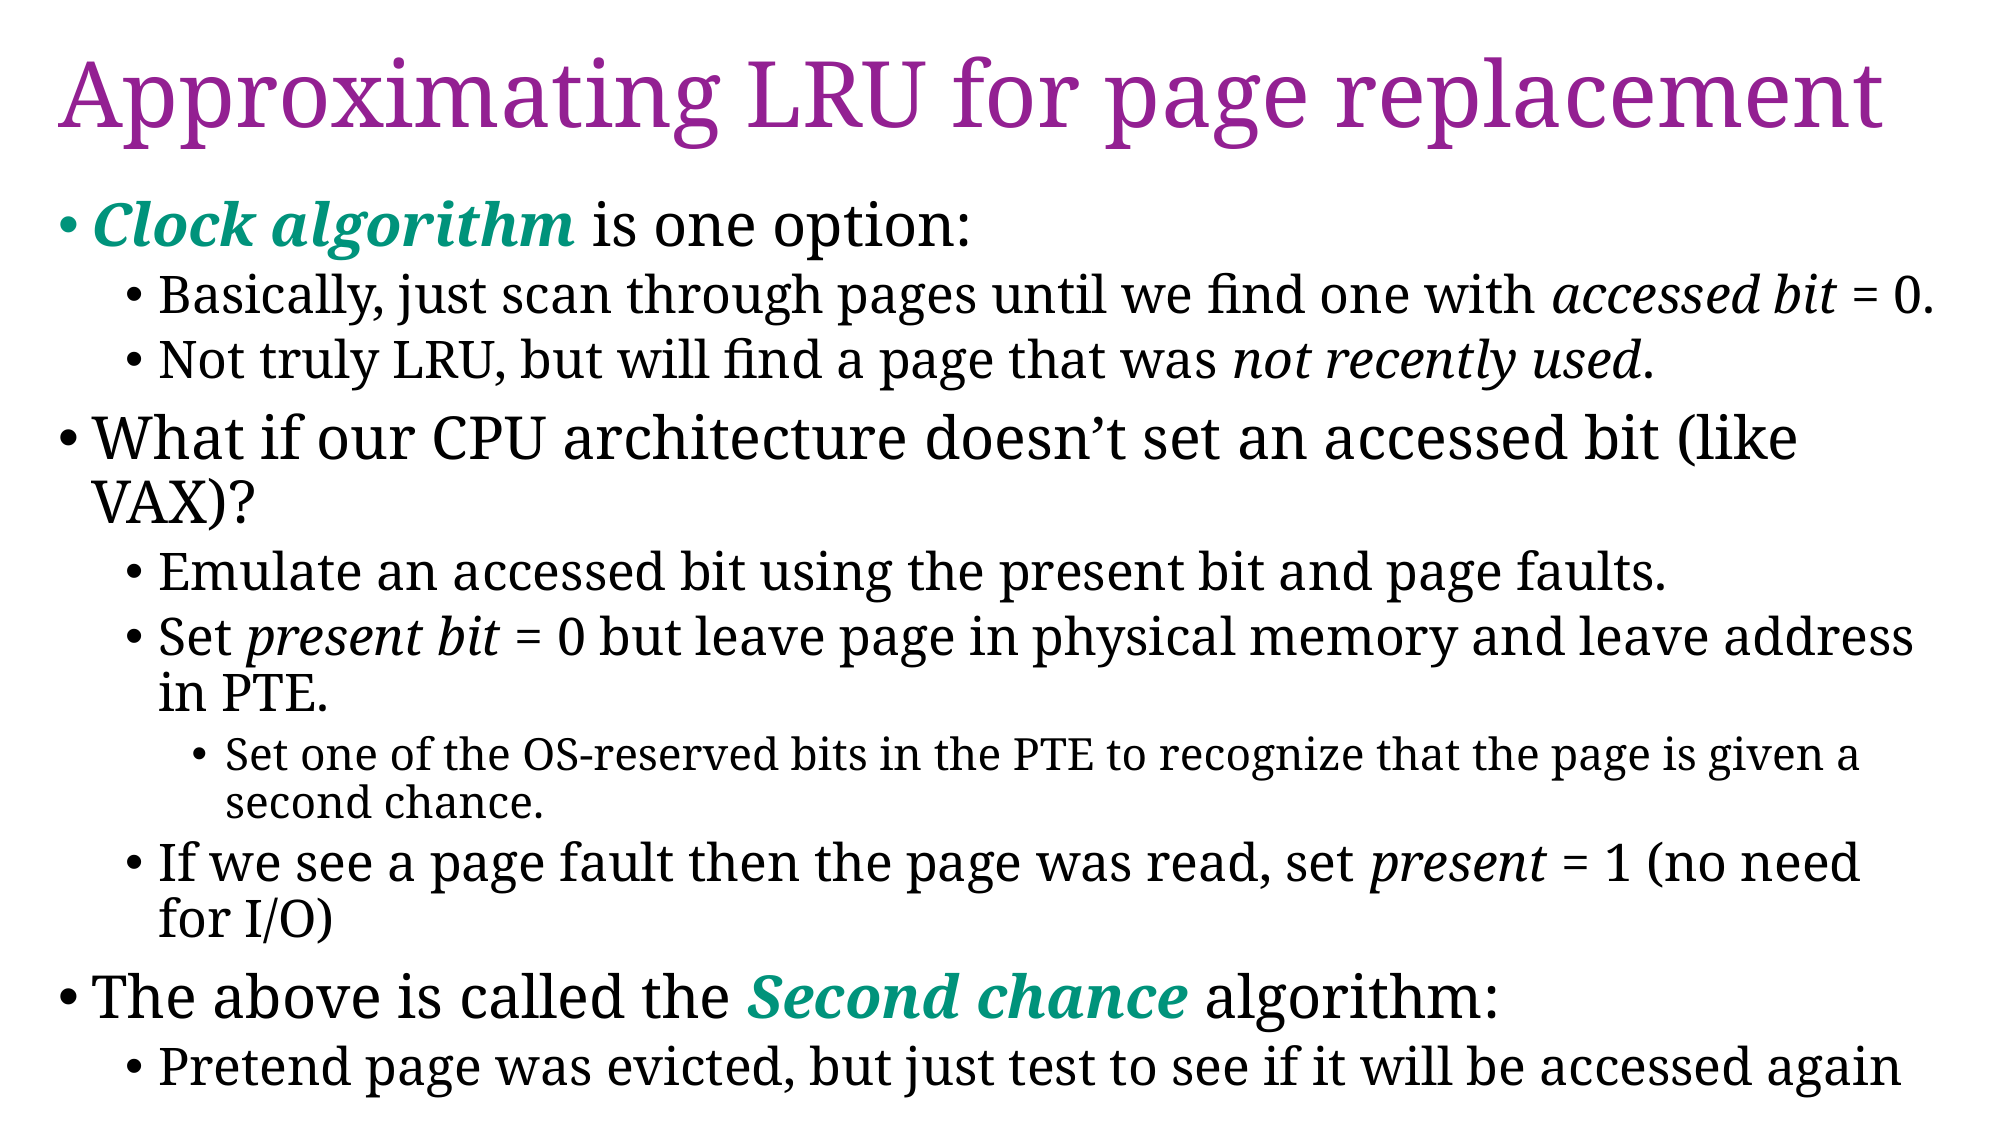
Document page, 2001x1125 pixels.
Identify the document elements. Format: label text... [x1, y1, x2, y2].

list Clock algorithm is one option: Basically, just scan through pages until we find one with accessed bit = 0. Not truly LRU, but will find a page that was not recently used. What if our CPU architecture doesn’t set an accessed bit (like VAX)? Emulate an accessed bit using the present bit and page faults. Set present bit = 0 but leave page in physical memory and leave address in PTE. Set one of the OS-reserved bits in the PTE to recognize that the page is given a second chance. If we see a page fault then the page was read, set present = 1 (no need for I/O) The above is called the Second chance algorithm: Pretend page was evicted, but just test to see if it will be accessed again [43, 188, 1953, 1106]
title Approximating LRU for page replacement [43, 25, 1953, 171]
